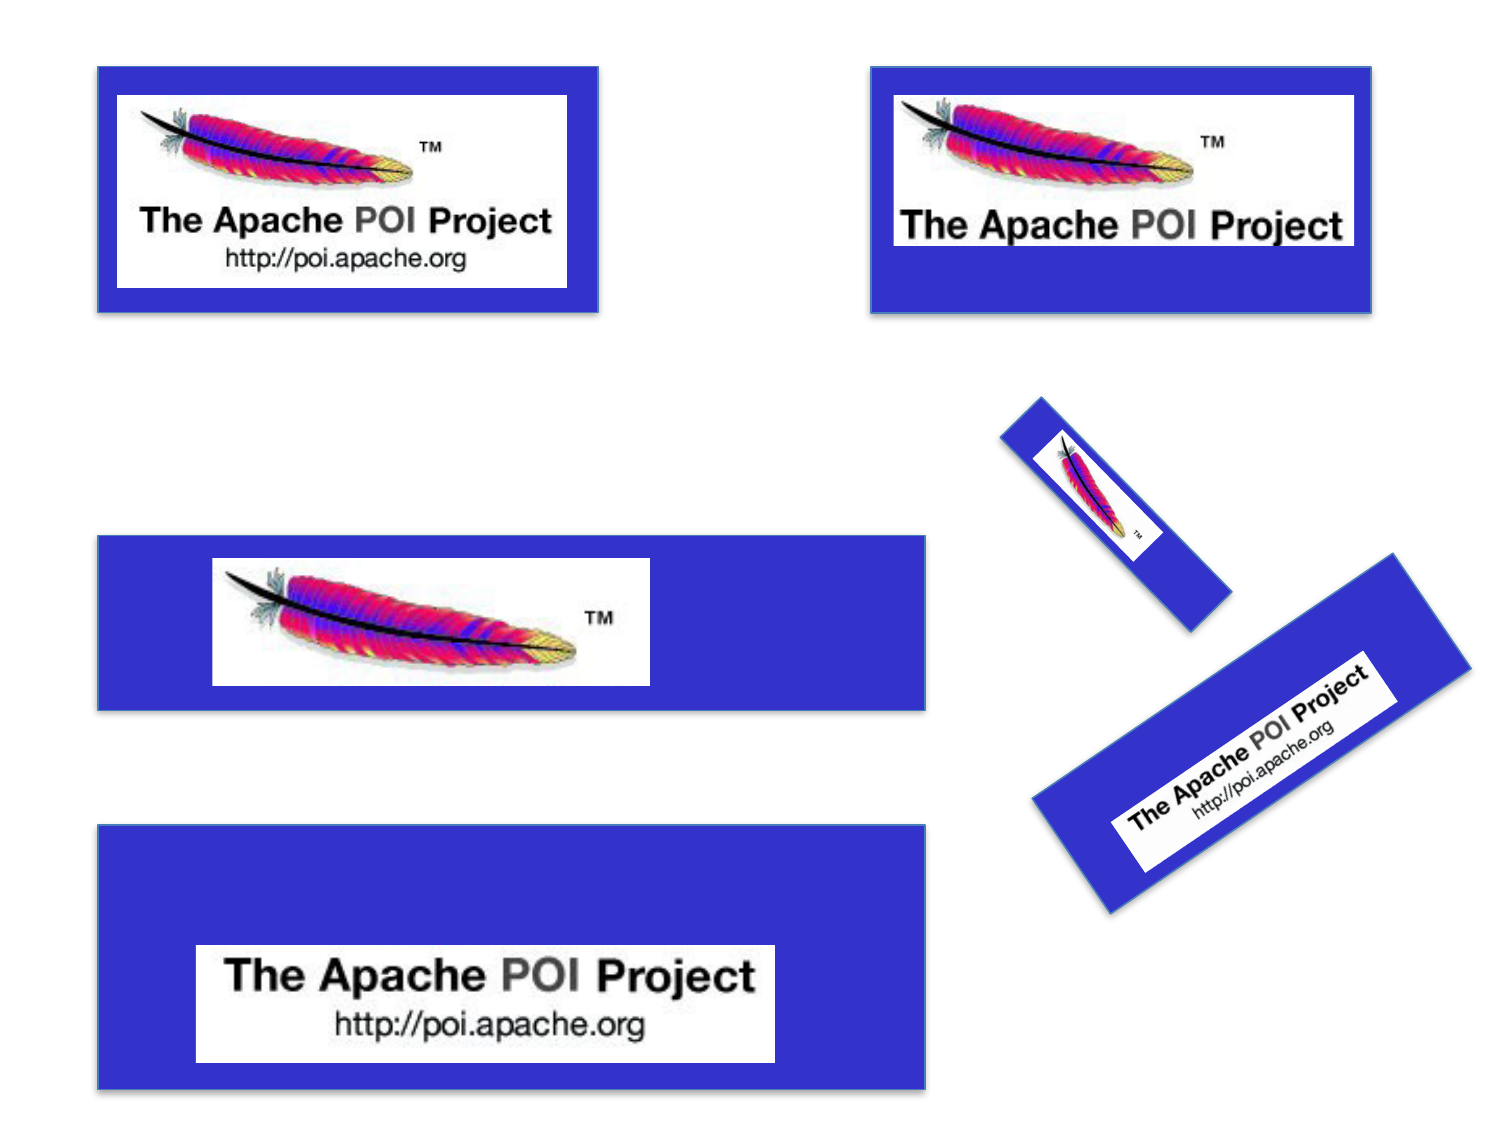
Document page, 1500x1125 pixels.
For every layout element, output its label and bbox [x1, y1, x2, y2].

picture [893, 95, 1355, 246]
picture [212, 557, 651, 686]
picture [1032, 429, 1124, 492]
picture [1332, 650, 1397, 745]
picture [195, 945, 776, 1107]
text_box [870, 66, 1372, 314]
text_box [97, 824, 926, 1090]
text_box [97, 535, 926, 711]
text_box [97, 66, 599, 313]
text_box [937, 492, 1332, 929]
picture [117, 95, 567, 289]
